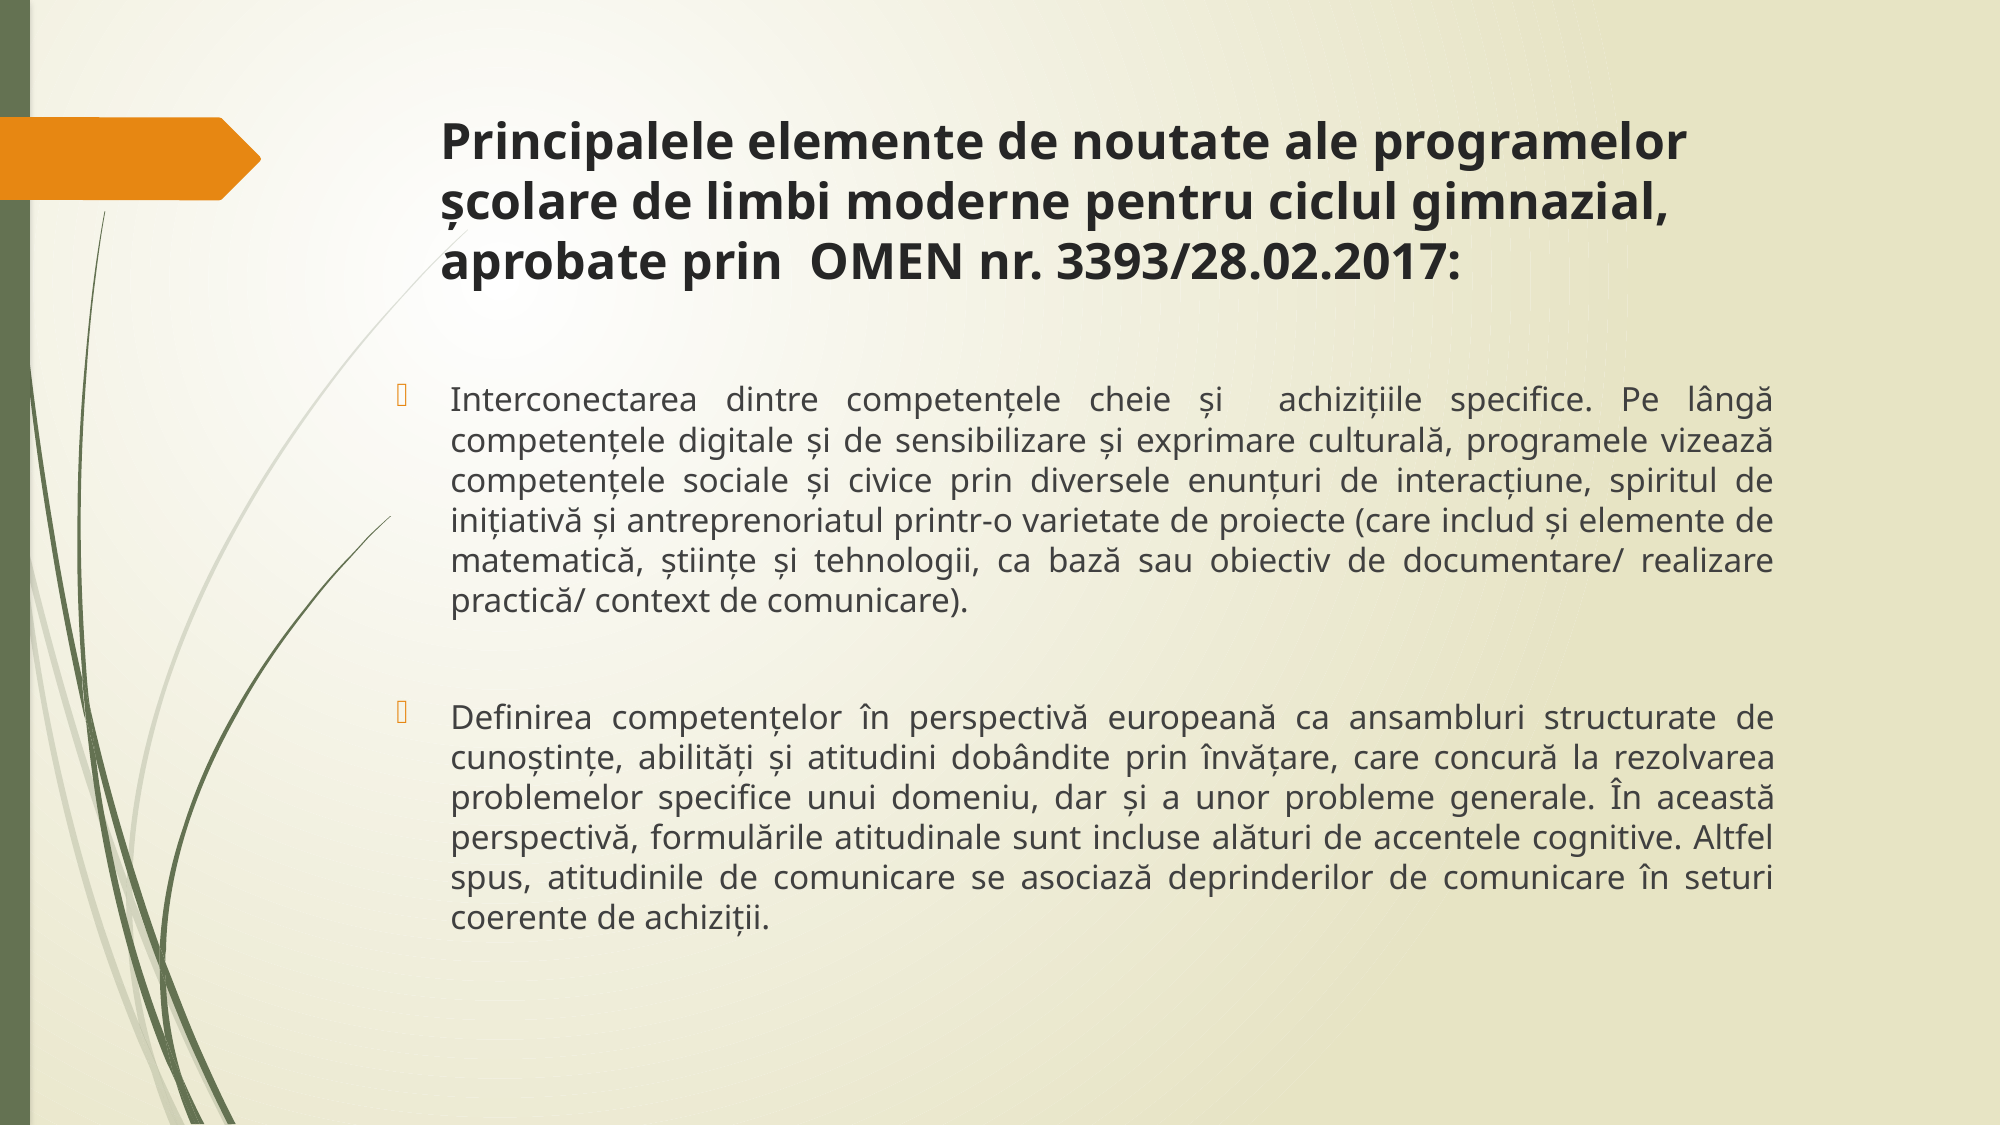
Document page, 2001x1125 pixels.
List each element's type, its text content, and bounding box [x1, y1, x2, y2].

list Interconectarea dintre competențele cheie și achizițiile specifice. Pe lângă competențele digitale și de sensibilizare și exprimare culturală, programele vizează competențele sociale și civice prin diversele enunțuri de interacțiune, spiritul de inițiativă și antreprenoriatul printr-o varietate de proiecte (care includ și elemente de matematică, științe și tehnologii, ca bază sau obiectiv de documentare/ realizare practică/ context de comunicare). Definirea competenţelor în perspectivă europeană ca ansambluri structurate de cunoştinţe, abilități şi atitudini dobândite prin învăţare, care concură la rezolvarea problemelor specifice unui domeniu, dar şi a unor probleme generale. În această perspectivă, formulările atitudinale sunt incluse alături de accentele cognitive. Altfel spus, atitudinile de comunicare se asociază deprinderilor de comunicare în seturi coerente de achiziții. [381, 312, 1792, 950]
title Principalele elemente de noutate ale programelor școlare de limbi moderne pentru ciclul gimnazial, aprobate prin OMEN nr. 3393/28.02.2017: [425, 102, 1888, 313]
